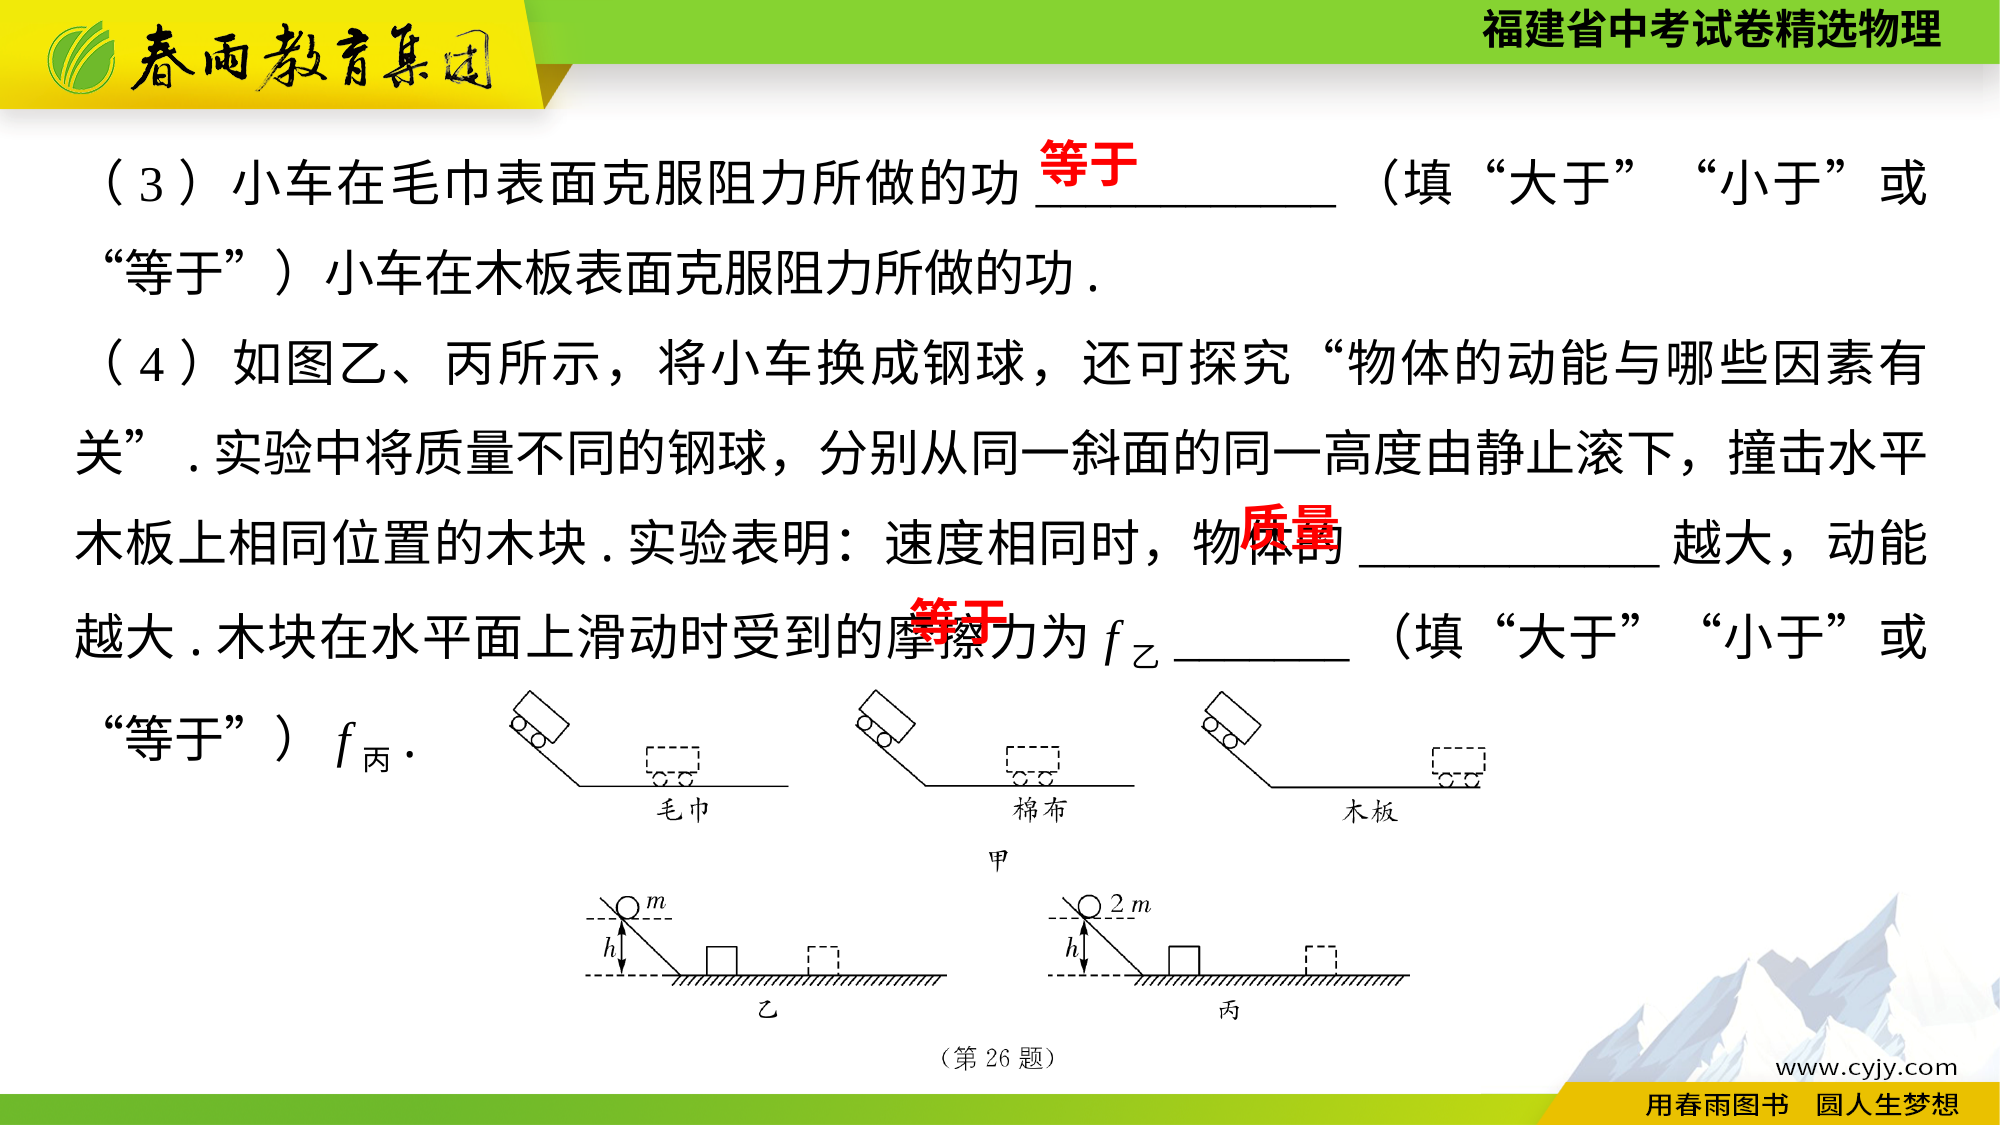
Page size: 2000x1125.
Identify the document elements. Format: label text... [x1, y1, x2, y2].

picture [0, 0, 2000, 1125]
text_box 质量 [1225, 488, 1356, 564]
list （3）小车在毛巾表面克服阻力所做的功____________（填“大于”“小于”或“等于”）小车在木板表面克服阻力所做的功. （4）如图乙、丙所示，将小车换成钢球，还可探究“物体的动能与哪些因素有关”.实验中将质量不同的钢球，分别从同一斜面的同一高度由静止滚下，撞击水平木板上相同位置的木块.实验表明：速度相同时，物体的____________越大，动能越大.木块在水平面上滑动时受到的摩擦力为f乙_______（填“大于”“小于”或“等于”）f丙. [59, 113, 1944, 674]
text_box 等于 [894, 582, 1075, 658]
text_box 等于 [1024, 125, 1205, 201]
